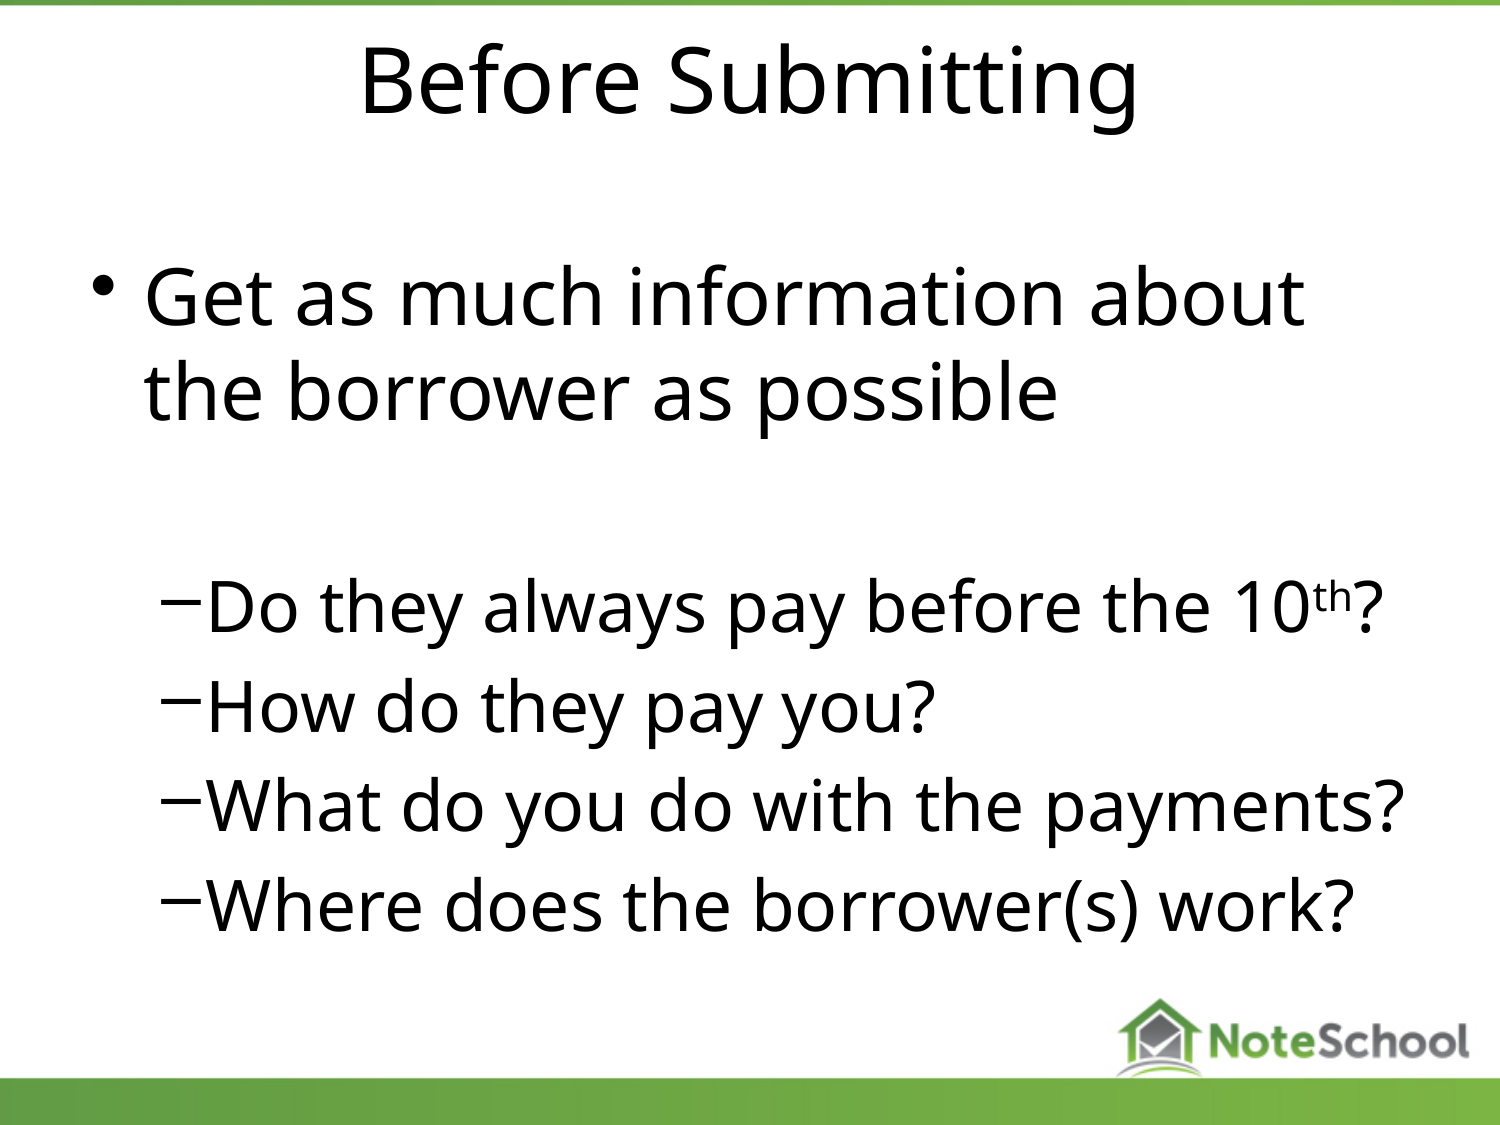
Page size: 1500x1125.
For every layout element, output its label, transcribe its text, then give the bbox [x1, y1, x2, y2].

picture [0, 0, 1500, 1125]
list Get as much information about the borrower as possible Do they always pay before the 10th? How do they pay you? What do you do with the payments? Where does the borrower(s) work? [74, 239, 1426, 1028]
title Before Submitting [74, 23, 1426, 132]
